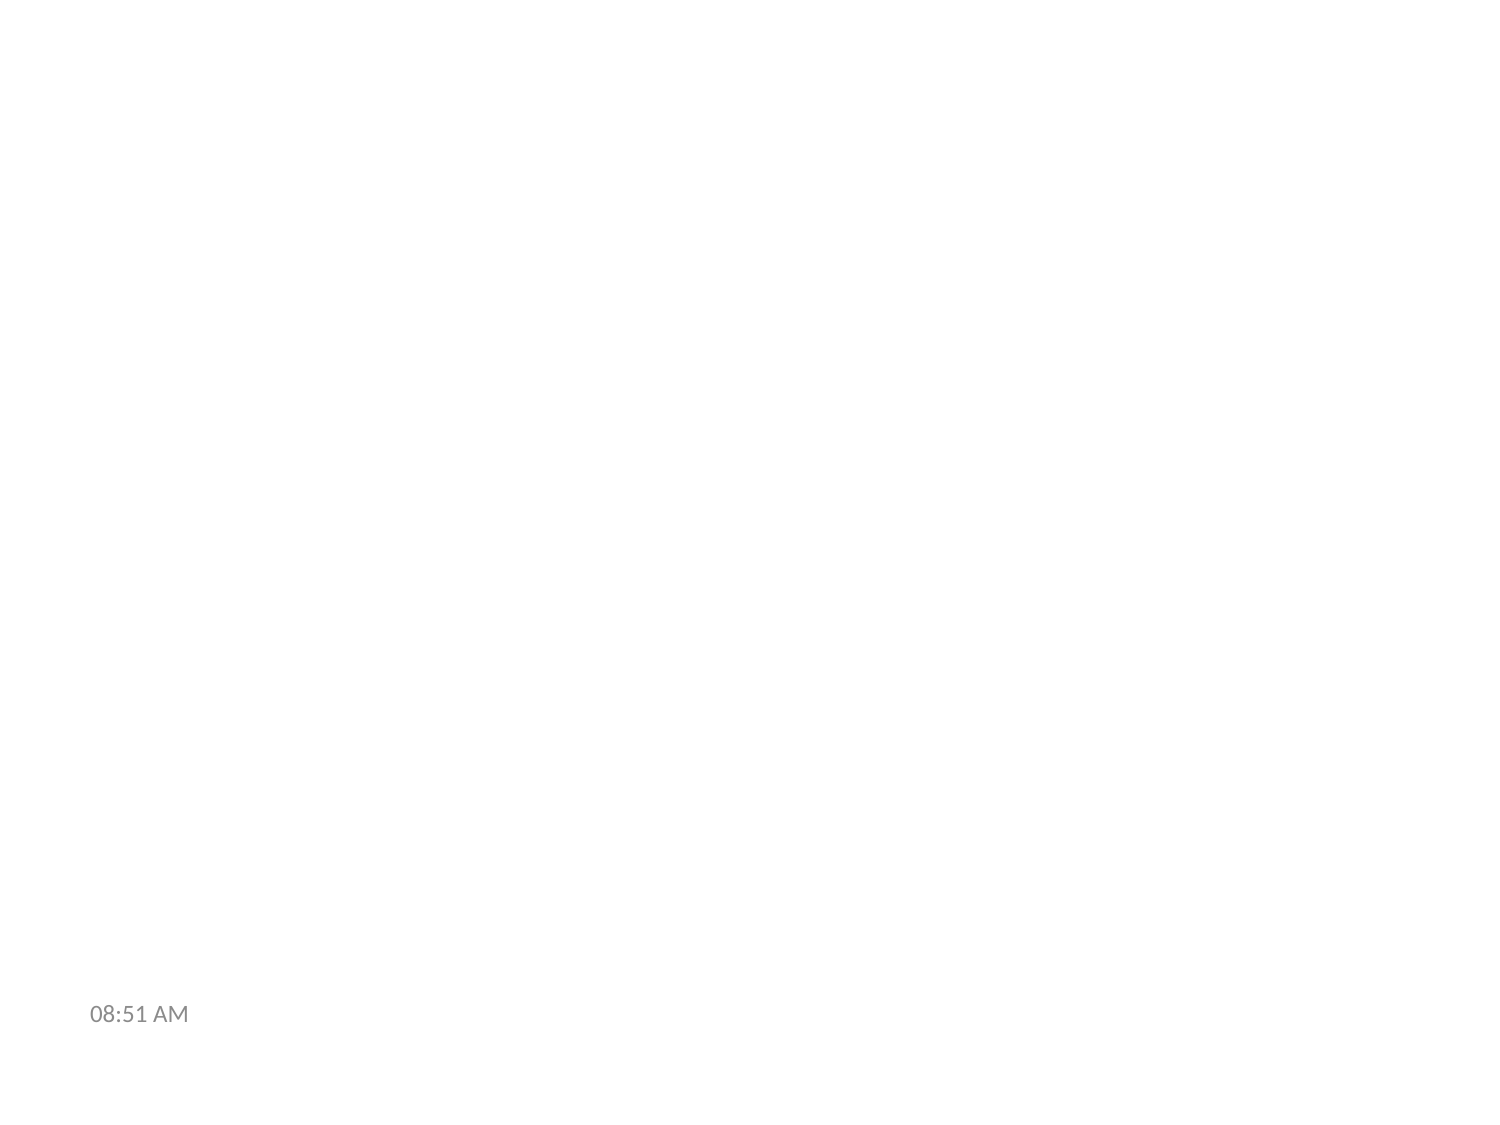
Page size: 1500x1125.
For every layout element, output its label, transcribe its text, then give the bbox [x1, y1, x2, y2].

text_box 3:35 PM [75, 982, 425, 1043]
